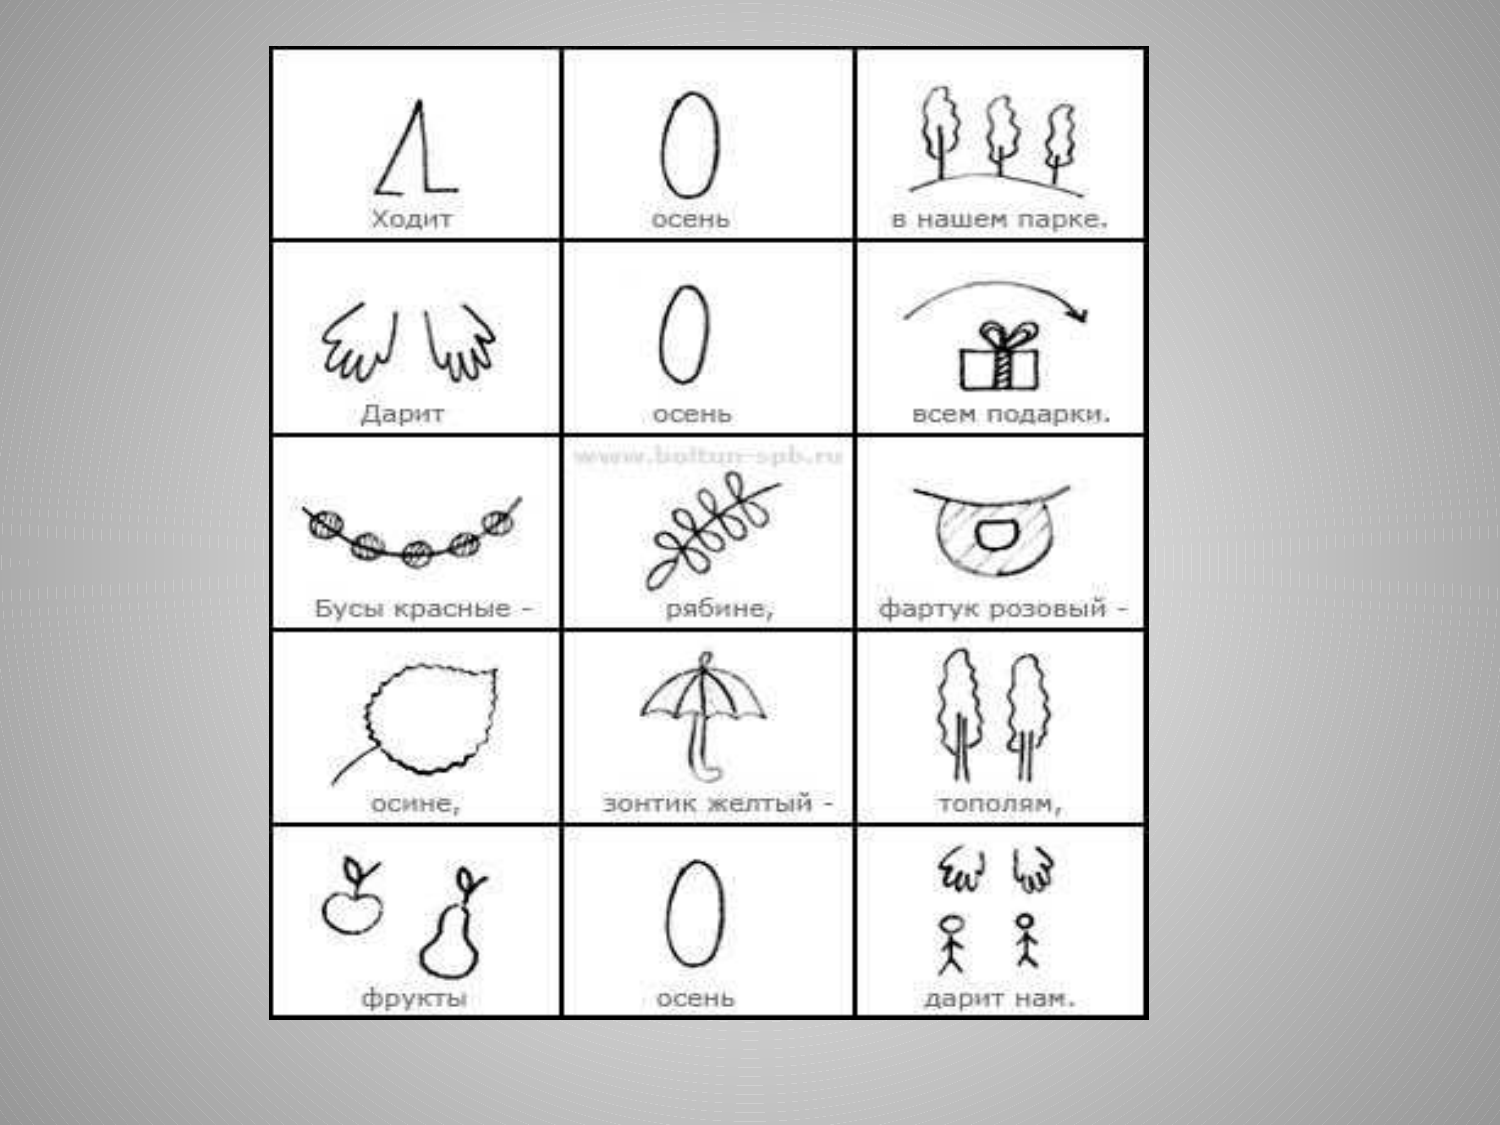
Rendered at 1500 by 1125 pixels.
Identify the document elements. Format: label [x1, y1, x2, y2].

picture [269, 46, 1149, 1020]
